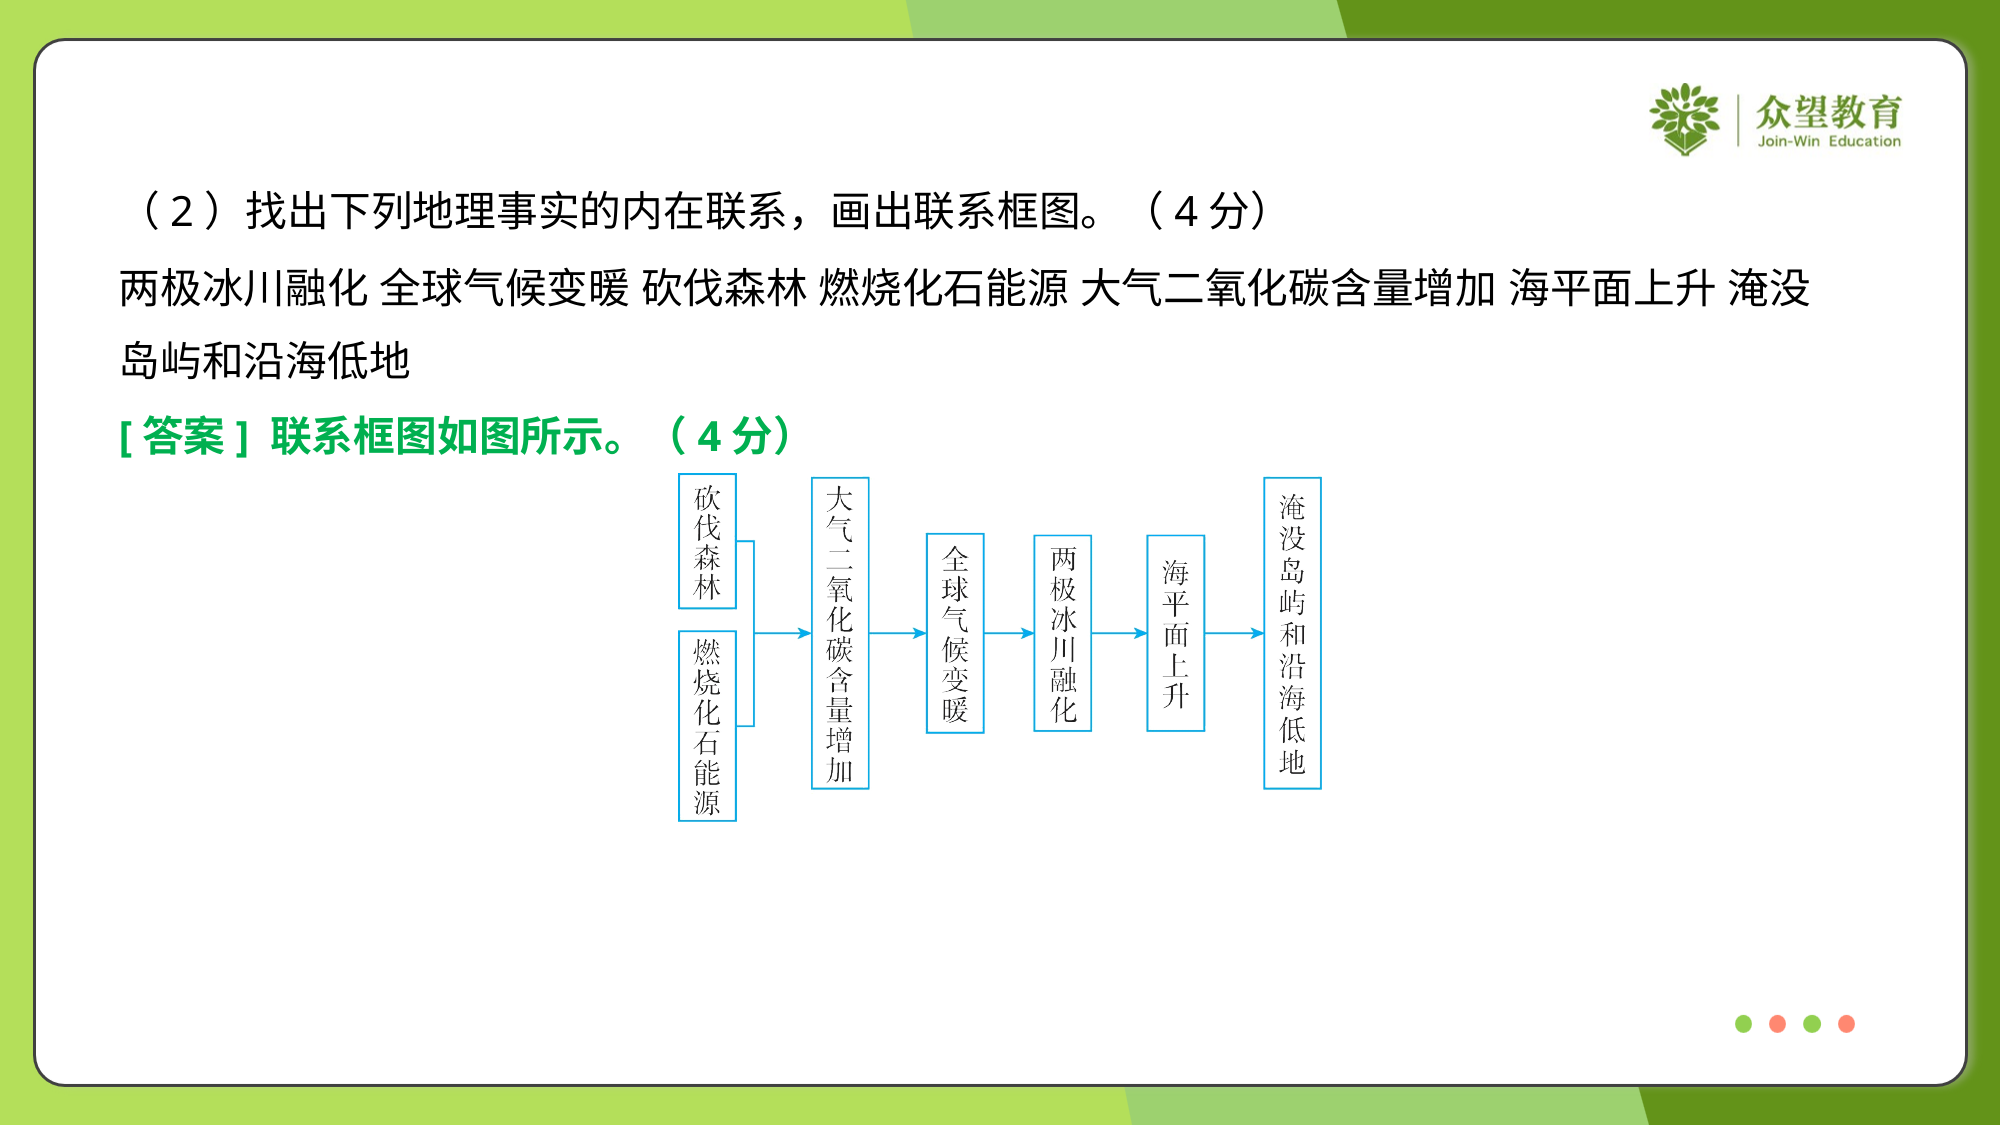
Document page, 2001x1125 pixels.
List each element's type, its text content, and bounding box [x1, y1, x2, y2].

picture [0, 0, 2000, 1125]
text_box （2）找出下列地理事实的内在联系，画出联系框图。（4分） 两极冰川融化 全球气候变暖 砍伐森林 燃烧化石能源 大气二氧化碳含量增加 海平面上升 淹没 岛屿和沿海低地 [118, 159, 1883, 377]
text_box [答案] 联系框图如图所示。（4分） [118, 385, 1883, 452]
